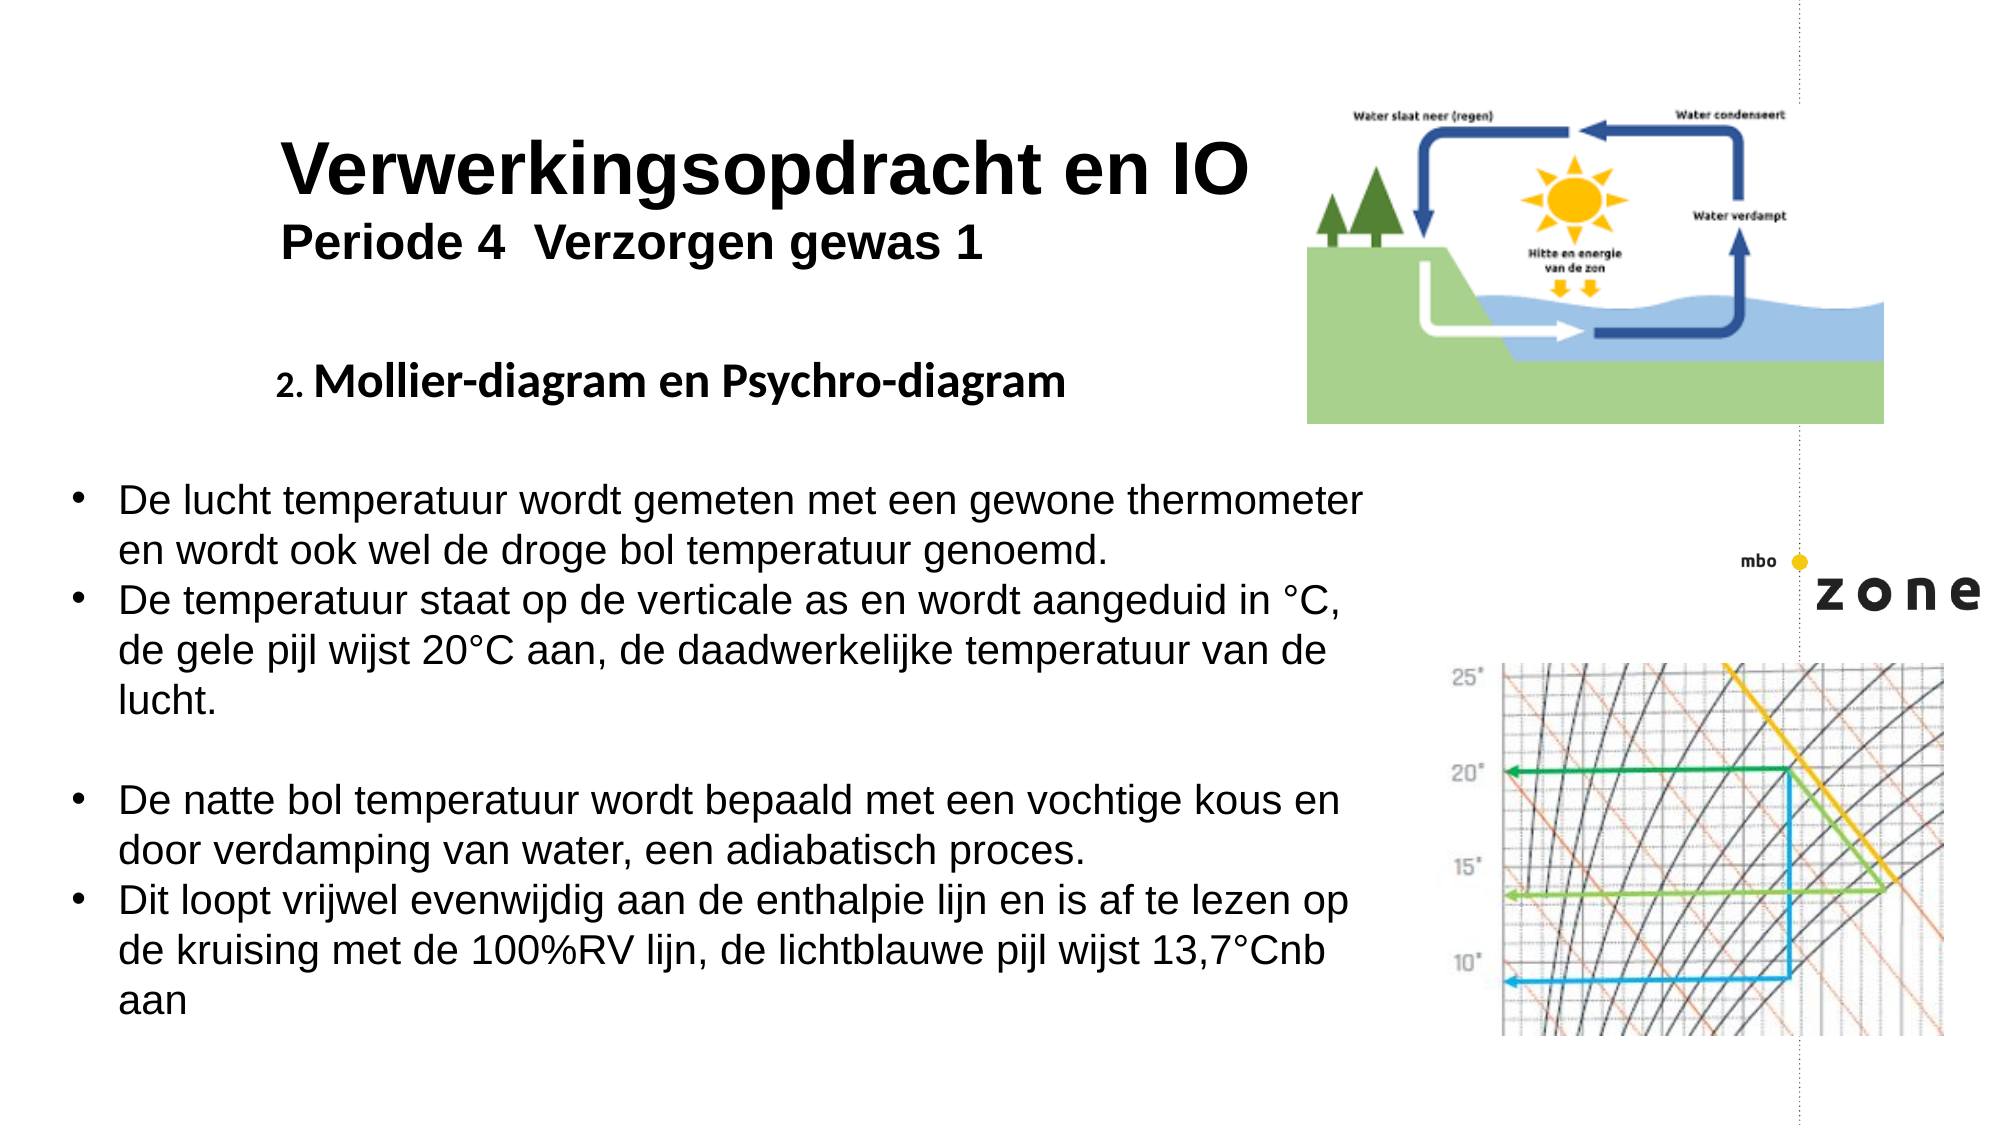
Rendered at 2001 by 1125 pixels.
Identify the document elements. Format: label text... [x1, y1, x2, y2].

picture [1307, 0, 2001, 1125]
text_box De lucht temperatuur wordt gemeten met een gewone thermometer en wordt ook wel de droge bol temperatuur genoemd. De temperatuur staat op de verticale as en wordt aangeduid in °C, de gele pijl wijst 20°C aan, de daadwerkelijke temperatuur van de lucht. De natte bol temperatuur wordt bepaald met een vochtige kous en door verdamping van water, een adiabatisch proces. Dit loopt vrijwel evenwijdig aan de enthalpie lijn en is af te lezen op de kruising met de 100%RV lijn, de lichtblauwe pijl wijst 13,7°Cnb aan [56, 465, 1394, 1031]
text_box Verwerkingsopdracht en IO Periode 4 Verzorgen gewas 1 [265, 112, 1267, 338]
text_box 2. Mollier-diagram en Psychro-diagram [260, 339, 1707, 475]
